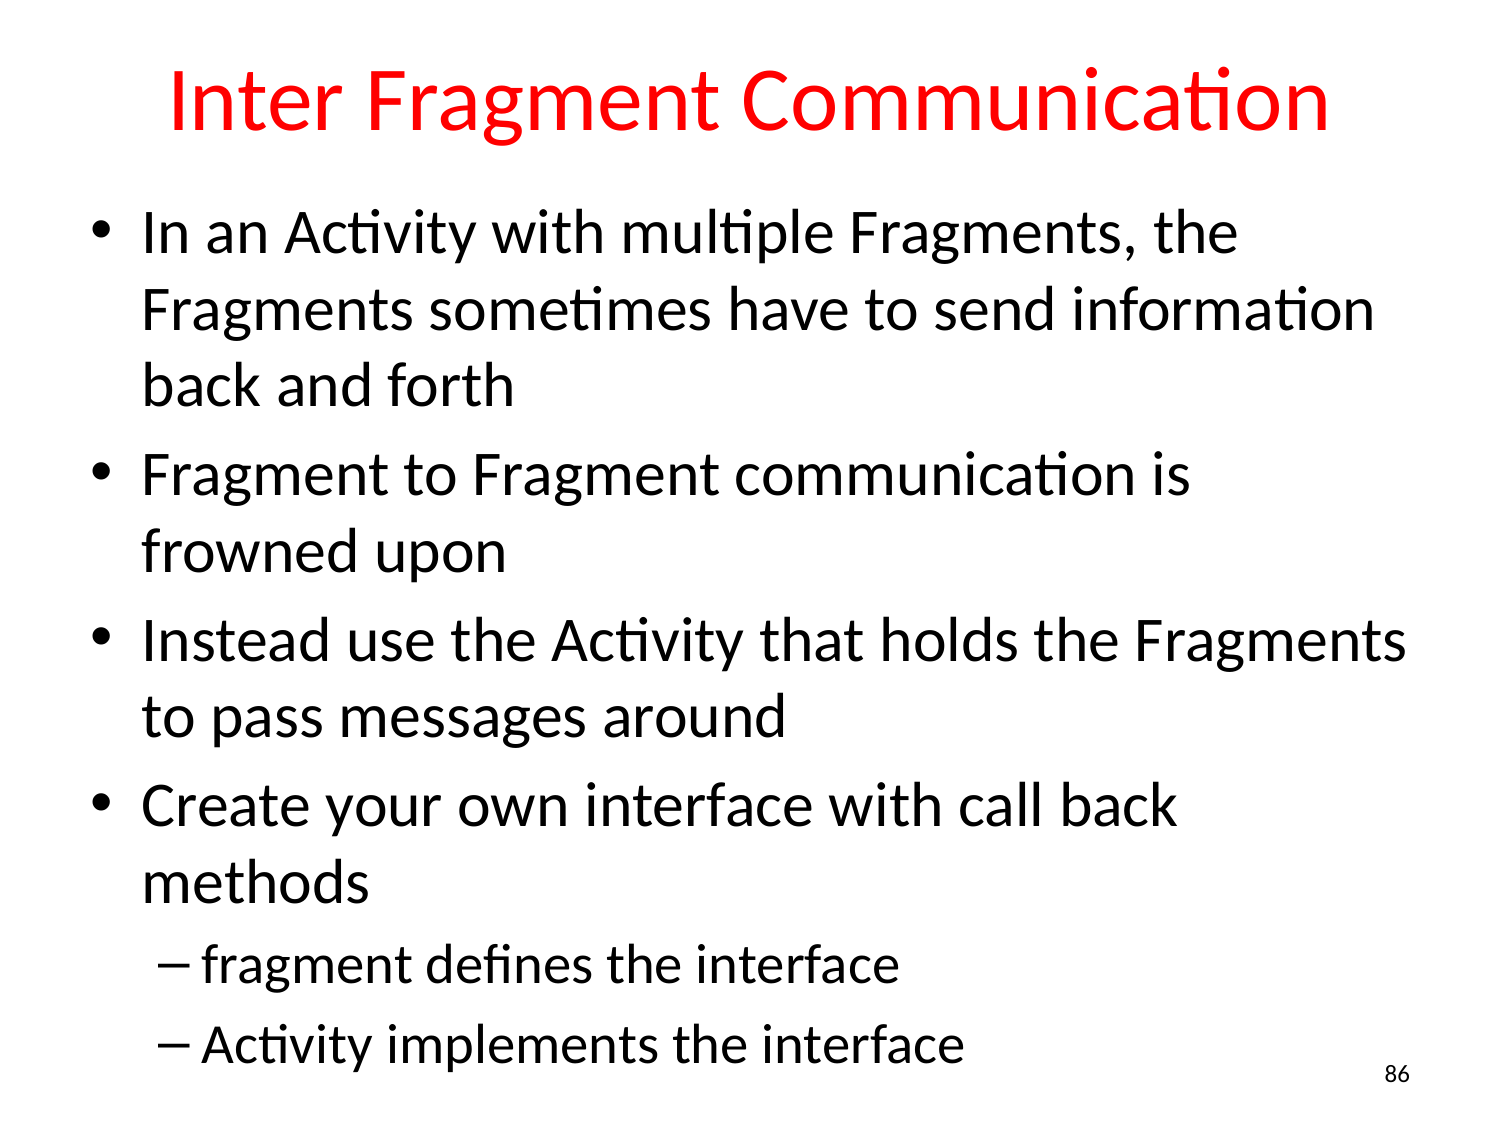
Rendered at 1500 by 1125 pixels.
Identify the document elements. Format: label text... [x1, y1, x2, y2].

list In an Activity with multiple Fragments, the Fragments sometimes have to send information back and forth Fragment to Fragment communication is frowned upon Instead use the Activity that holds the Fragments to pass messages around Create your own interface with call back methods fragment defines the interface Activity implements the interface [75, 182, 1425, 1088]
slide_number 86 [1074, 1042, 1425, 1103]
title Inter Fragment Communication [75, 0, 1425, 182]
